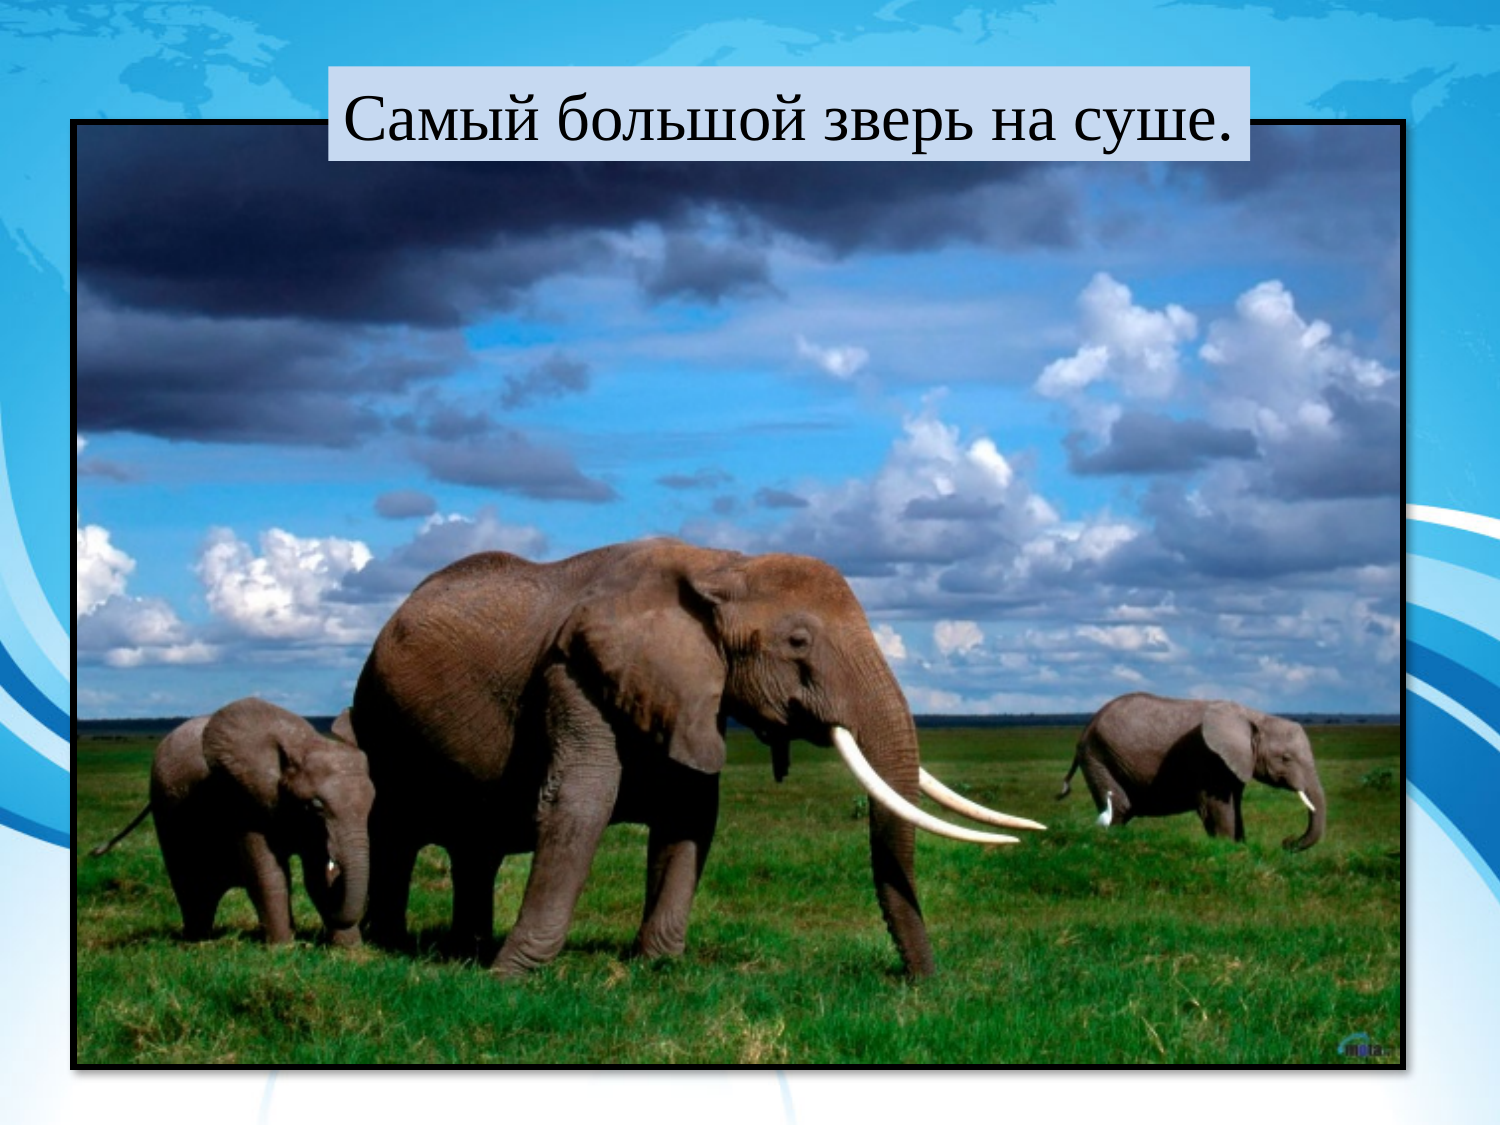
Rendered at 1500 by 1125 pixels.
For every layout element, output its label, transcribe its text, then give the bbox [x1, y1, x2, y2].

picture [0, 0, 1500, 1125]
text_box Самый большой зверь на суше. [328, 66, 1251, 123]
